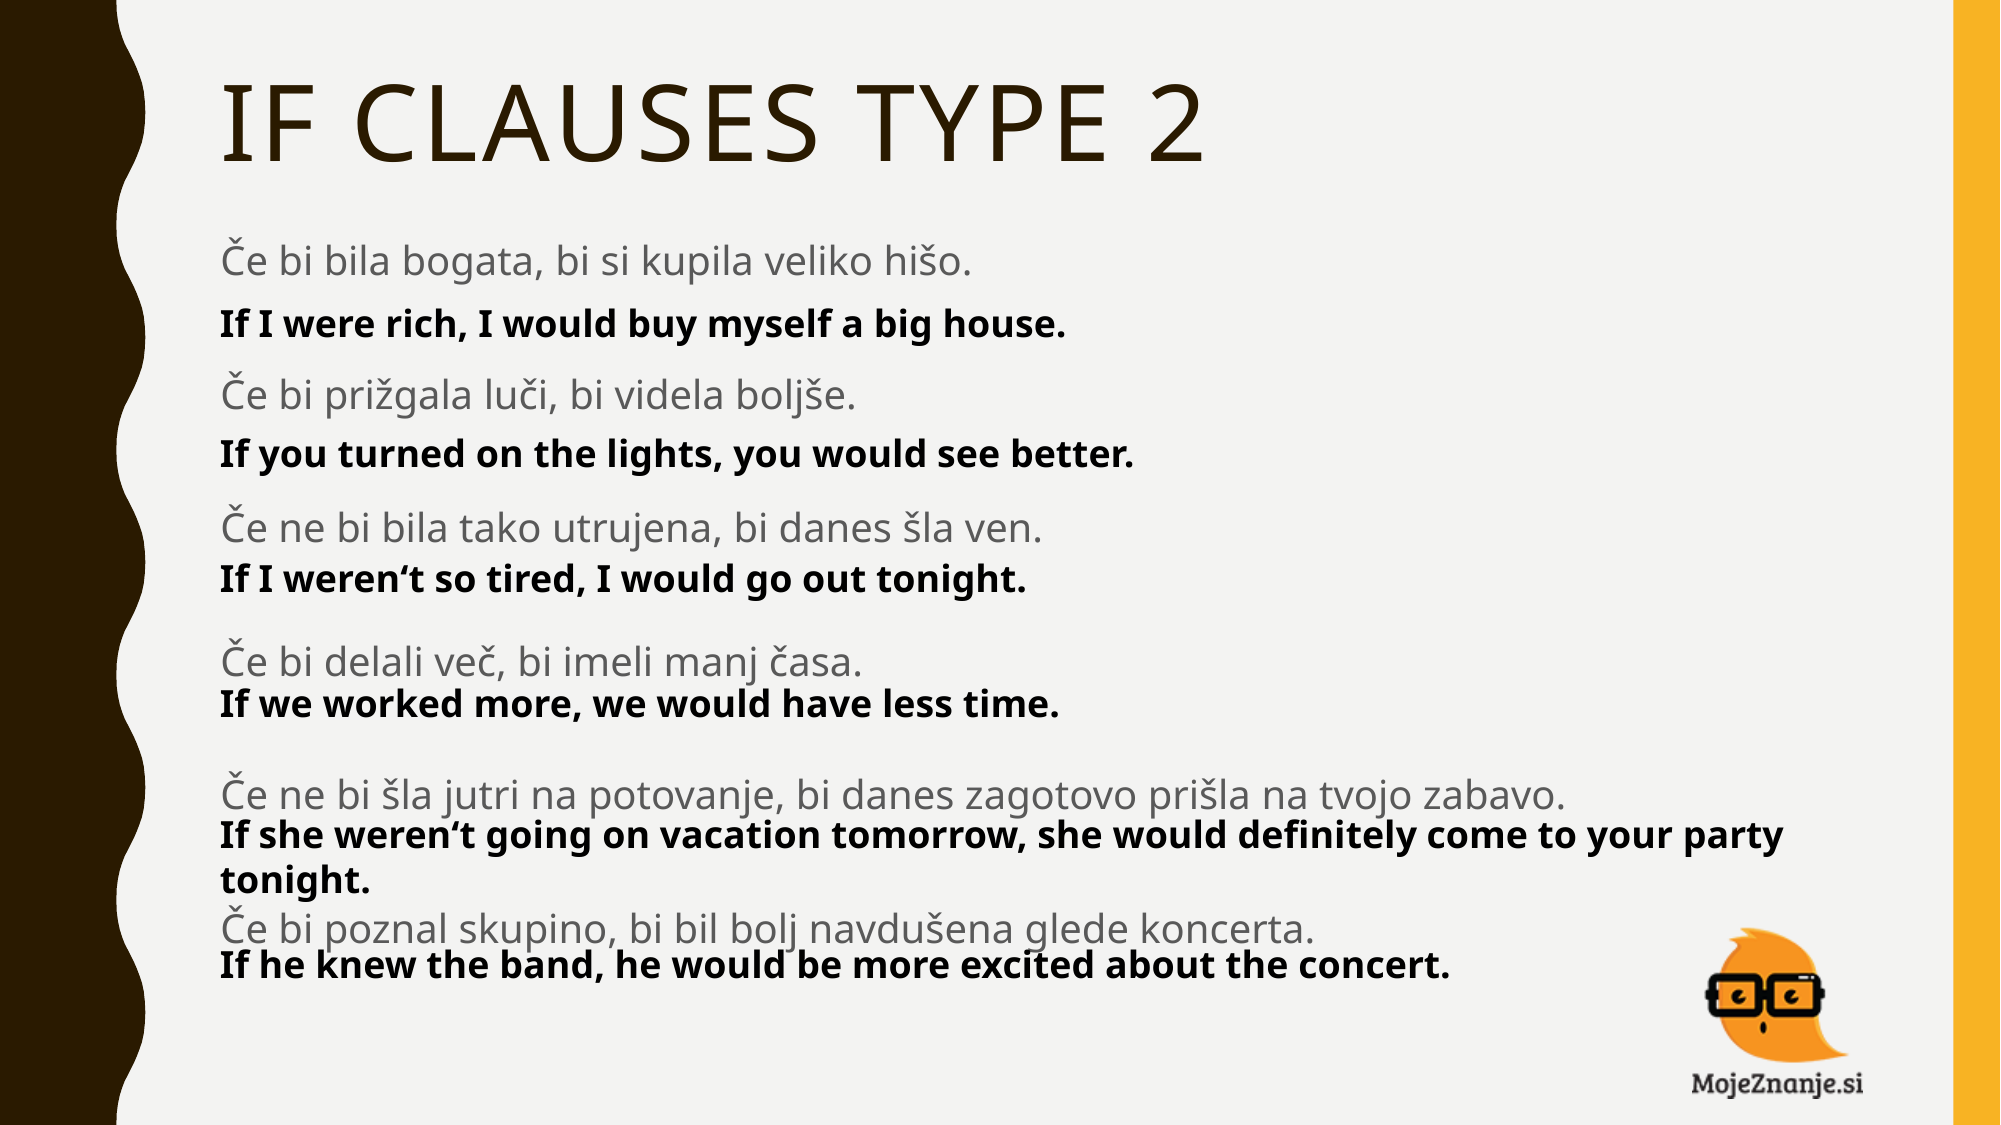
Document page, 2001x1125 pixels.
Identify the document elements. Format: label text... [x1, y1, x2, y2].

picture [1692, 965, 1863, 1099]
text_box If he knew the band, he would be more excited about the concert. [205, 933, 1502, 994]
text_box If she weren‘t going on vacation tomorrow, she would definitely come to your party tonight. [205, 803, 1960, 908]
title IF CLAUSES TYPE 2 [205, 62, 1875, 223]
list Če bi bila bogata, bi si kupila veliko hišo. Če bi prižgala luči, bi videla boljše. Če ne bi bila tako utrujena, bi danes šla ven. Če bi delali več, bi imeli manj časa. Če ne bi šla jutri na potovanje, bi danes zagotovo prišla na tvojo zabavo. Če bi poznal skupino, bi bil bolj navdušena glede koncerta. [205, 223, 1875, 803]
list Če bi bila bogata, bi si kupila veliko hišo. Če bi prižgala luči, bi videla boljše. Če ne bi bila tako utrujena, bi danes šla ven. Če bi delali več, bi imeli manj časa. Če ne bi šla jutri na potovanje, bi danes zagotovo prišla na tvojo zabavo. Če bi poznal skupino, bi bil bolj navdušena glede koncerta. [205, 908, 1875, 965]
text_box If we worked more, we would have less time. [205, 673, 1376, 733]
text_box If you turned on the lights, you would see better. [205, 422, 1255, 483]
text_box If I weren‘t so tired, I would go out tonight. [205, 547, 1255, 608]
text_box If I were rich, I would buy myself a big house. [205, 292, 1255, 353]
